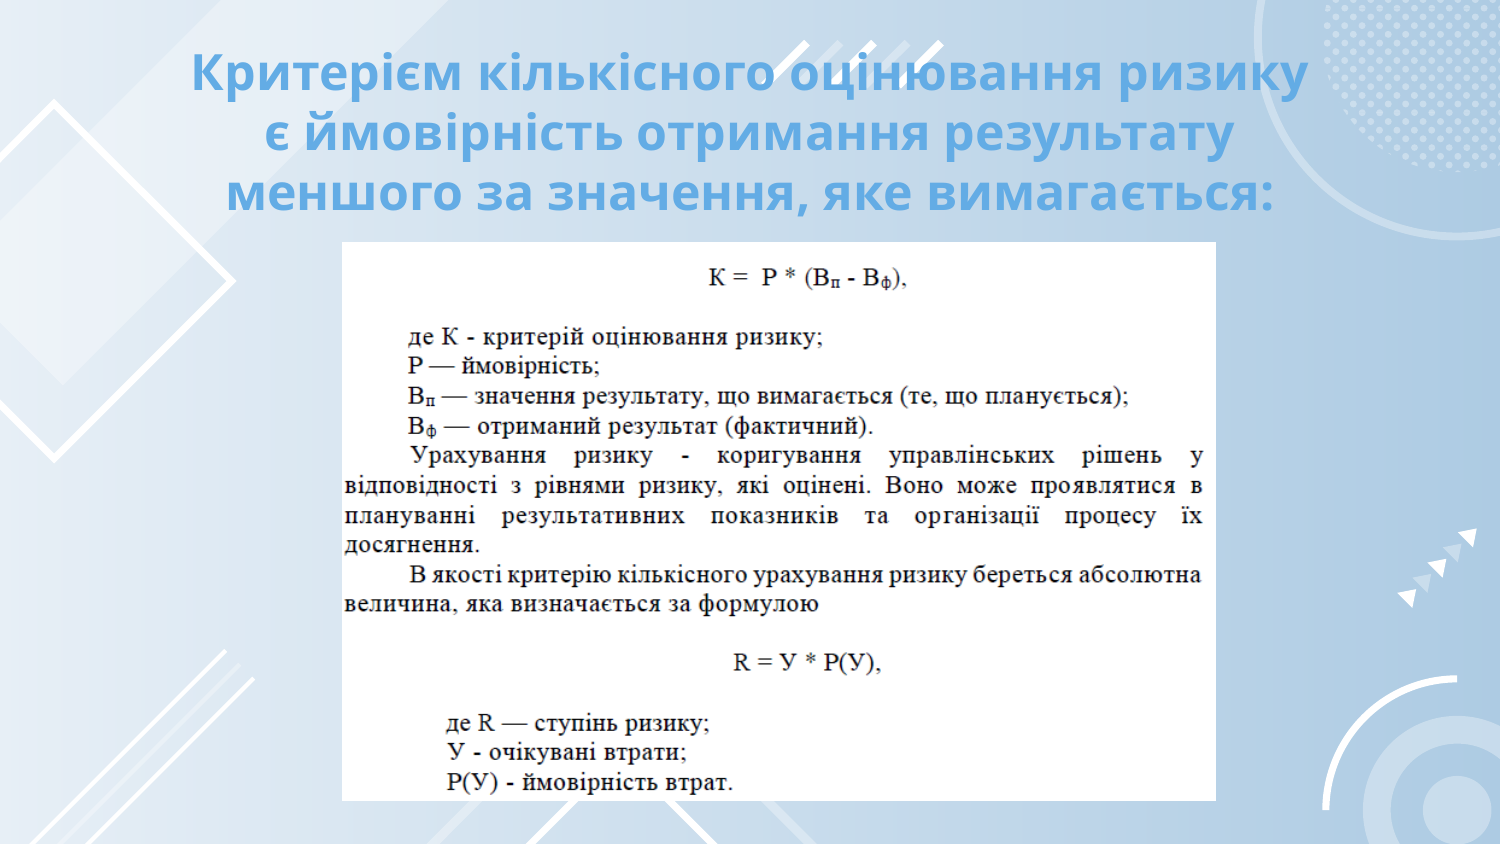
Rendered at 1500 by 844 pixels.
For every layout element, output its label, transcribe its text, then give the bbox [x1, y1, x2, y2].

title Критерієм кількісного оцінювання ризику є ймовірність отримання результату меншого за значення, яке вимагається: [167, 31, 1333, 230]
picture [341, 242, 1216, 801]
